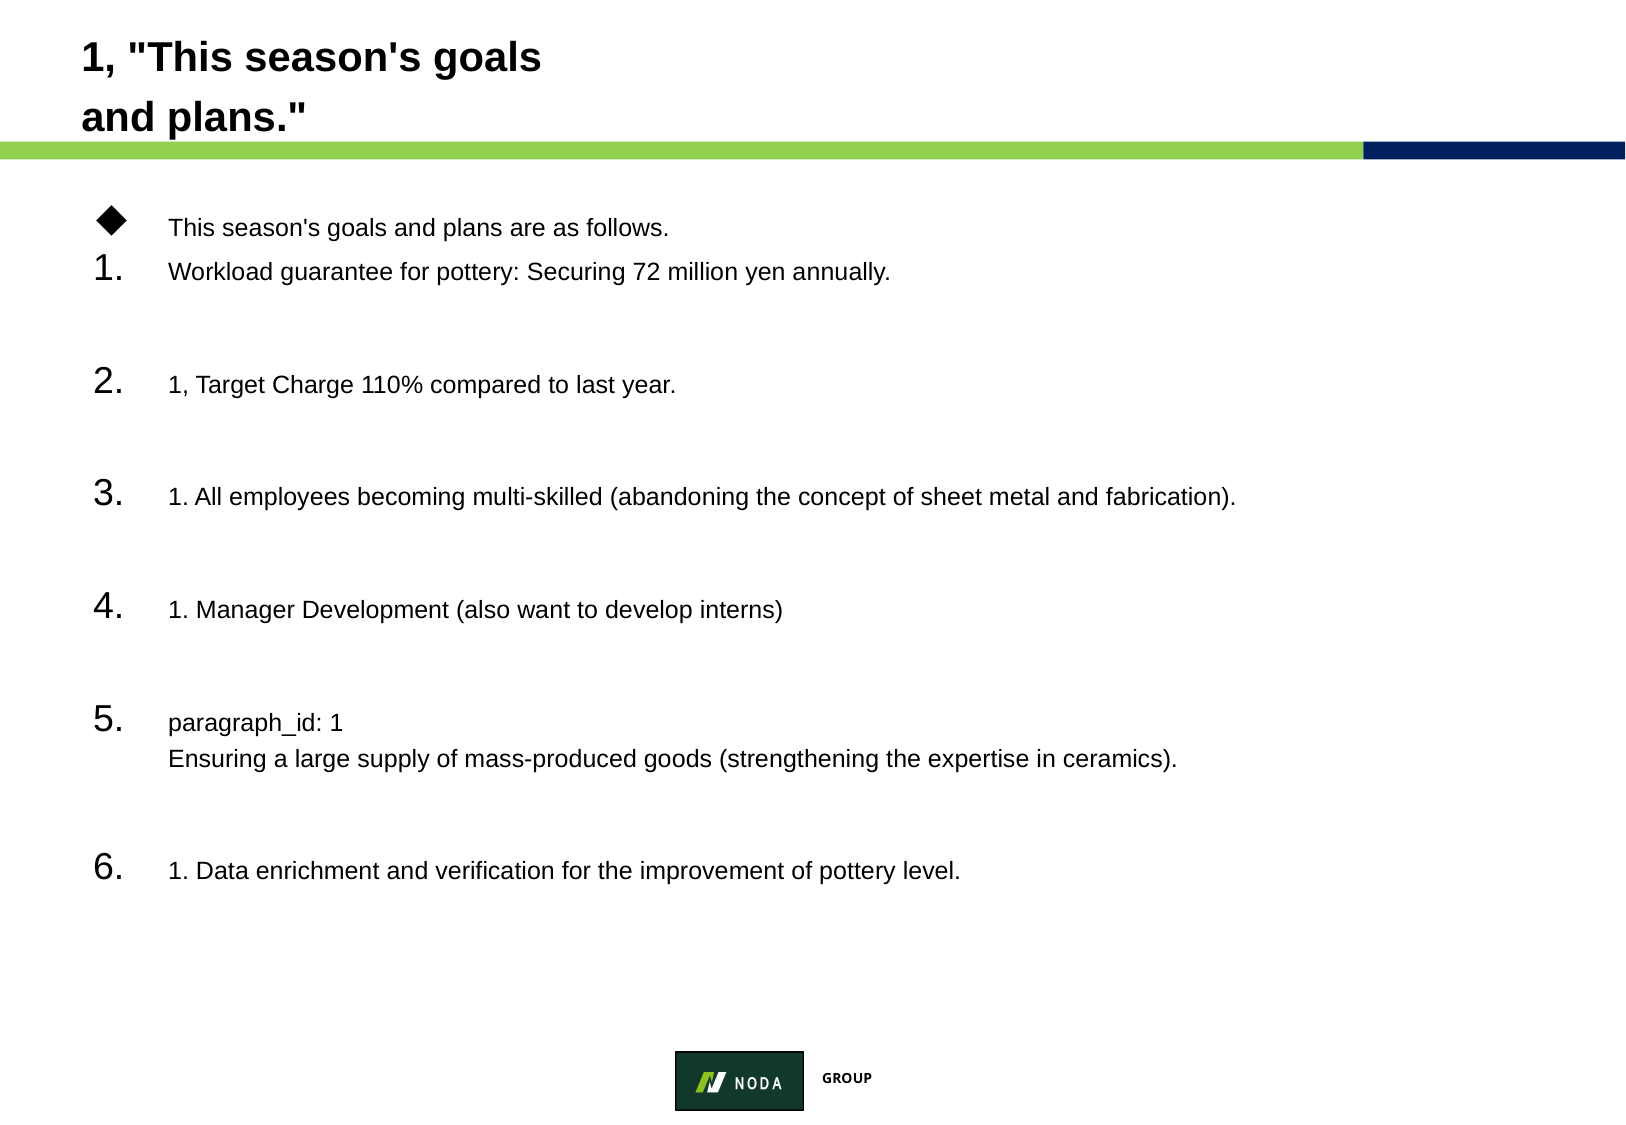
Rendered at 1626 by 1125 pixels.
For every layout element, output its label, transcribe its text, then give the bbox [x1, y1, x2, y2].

text_box [235, 147, 1122, 240]
title 1, "This season's goals and plans." [81, 76, 612, 141]
picture [675, 1051, 804, 1111]
text_box This season's goals and plans are as follows. Workload guarantee for pottery: Securing 72 million yen annually. 1, Target Charge 110% compared to last year. 1. All employees becoming multi-skilled (abandoning the concept of sheet metal and fabrication). 1. Manager Development (also want to develop interns) paragraph_id: 1 Ensuring a large supply of mass-produced goods (strengthening the expertise in ceramics). 1. Data enrichment and verification for the improvement of pottery level. [93, 197, 1522, 962]
